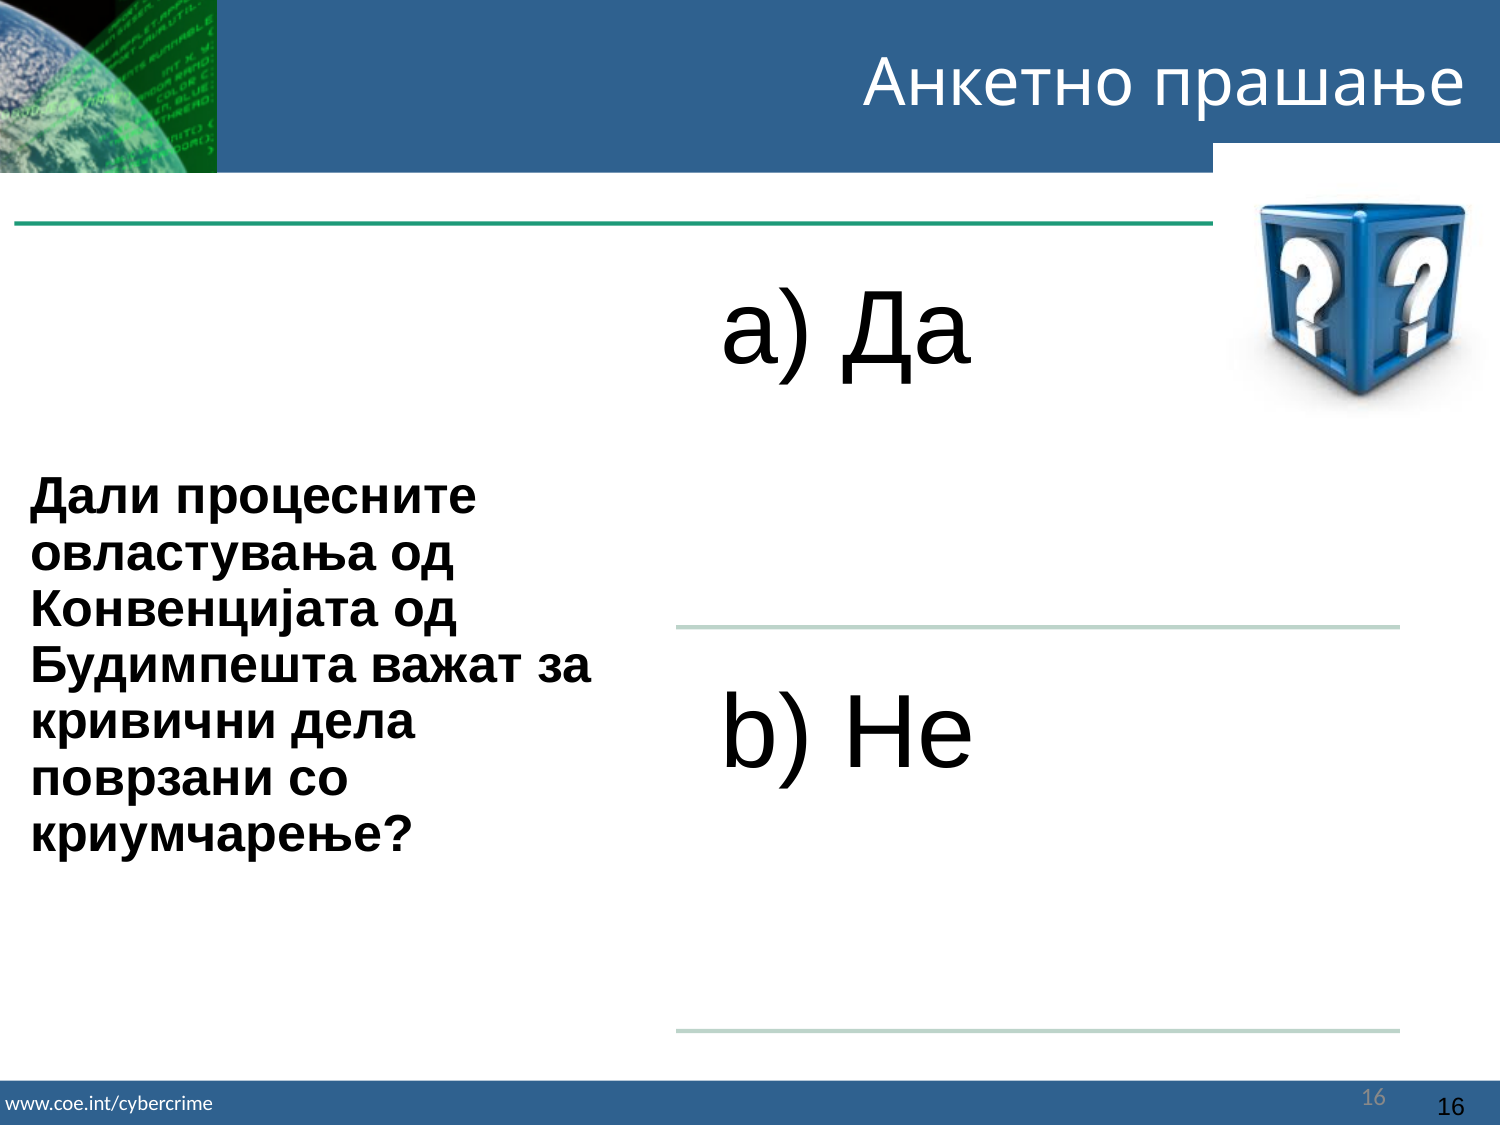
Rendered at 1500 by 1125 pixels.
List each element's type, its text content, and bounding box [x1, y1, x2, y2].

text_box 16 [1399, 1069, 1480, 1125]
slide_number 16 [1051, 1065, 1402, 1125]
picture [0, 1, 217, 173]
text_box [14, 222, 1402, 1053]
picture [1212, 142, 1500, 434]
text_box Анкетно прашање [230, 31, 1483, 126]
